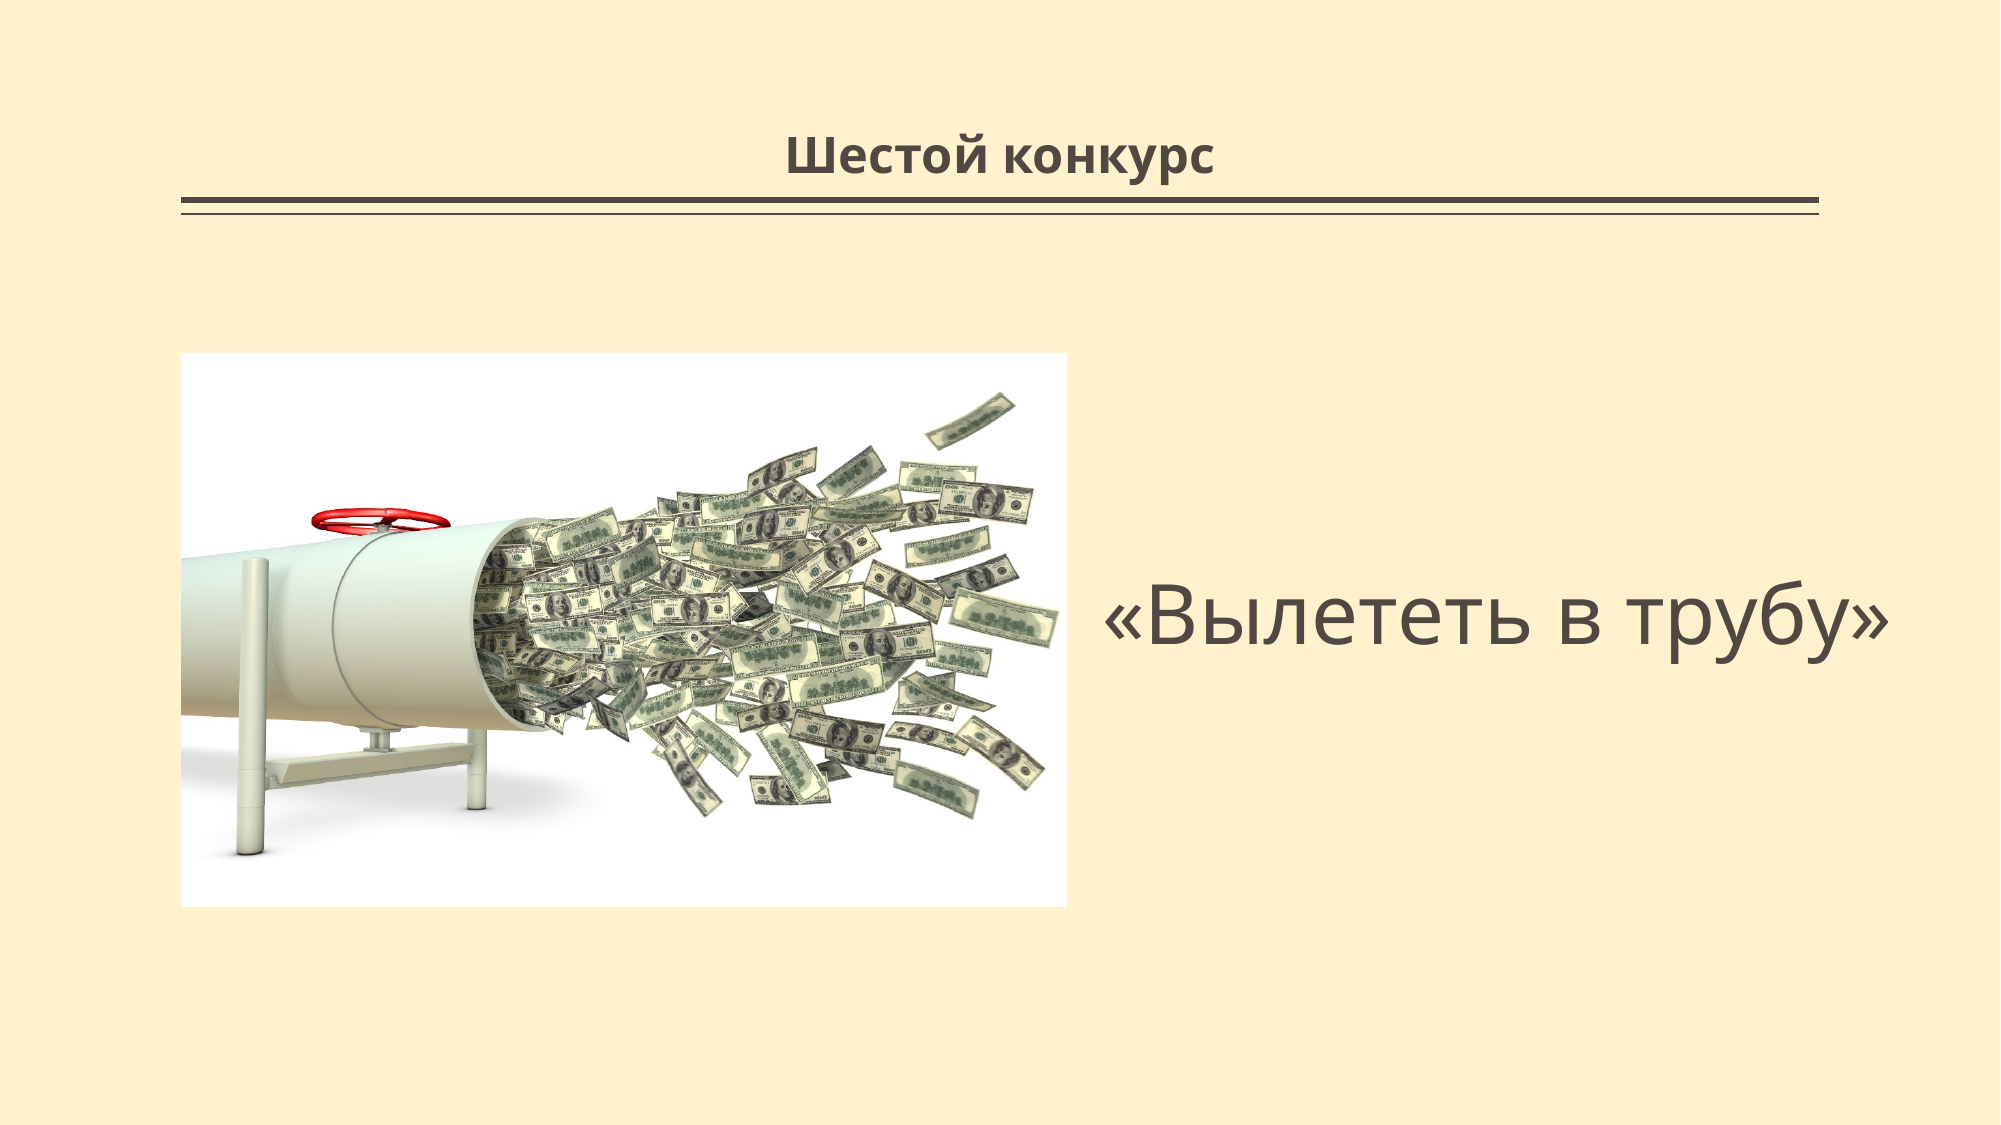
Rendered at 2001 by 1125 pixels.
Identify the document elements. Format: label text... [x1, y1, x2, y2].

title Шестой конкурс [181, 12, 1819, 193]
text_box «Вылететь в трубу» [1088, 546, 1908, 669]
picture [181, 353, 1067, 907]
